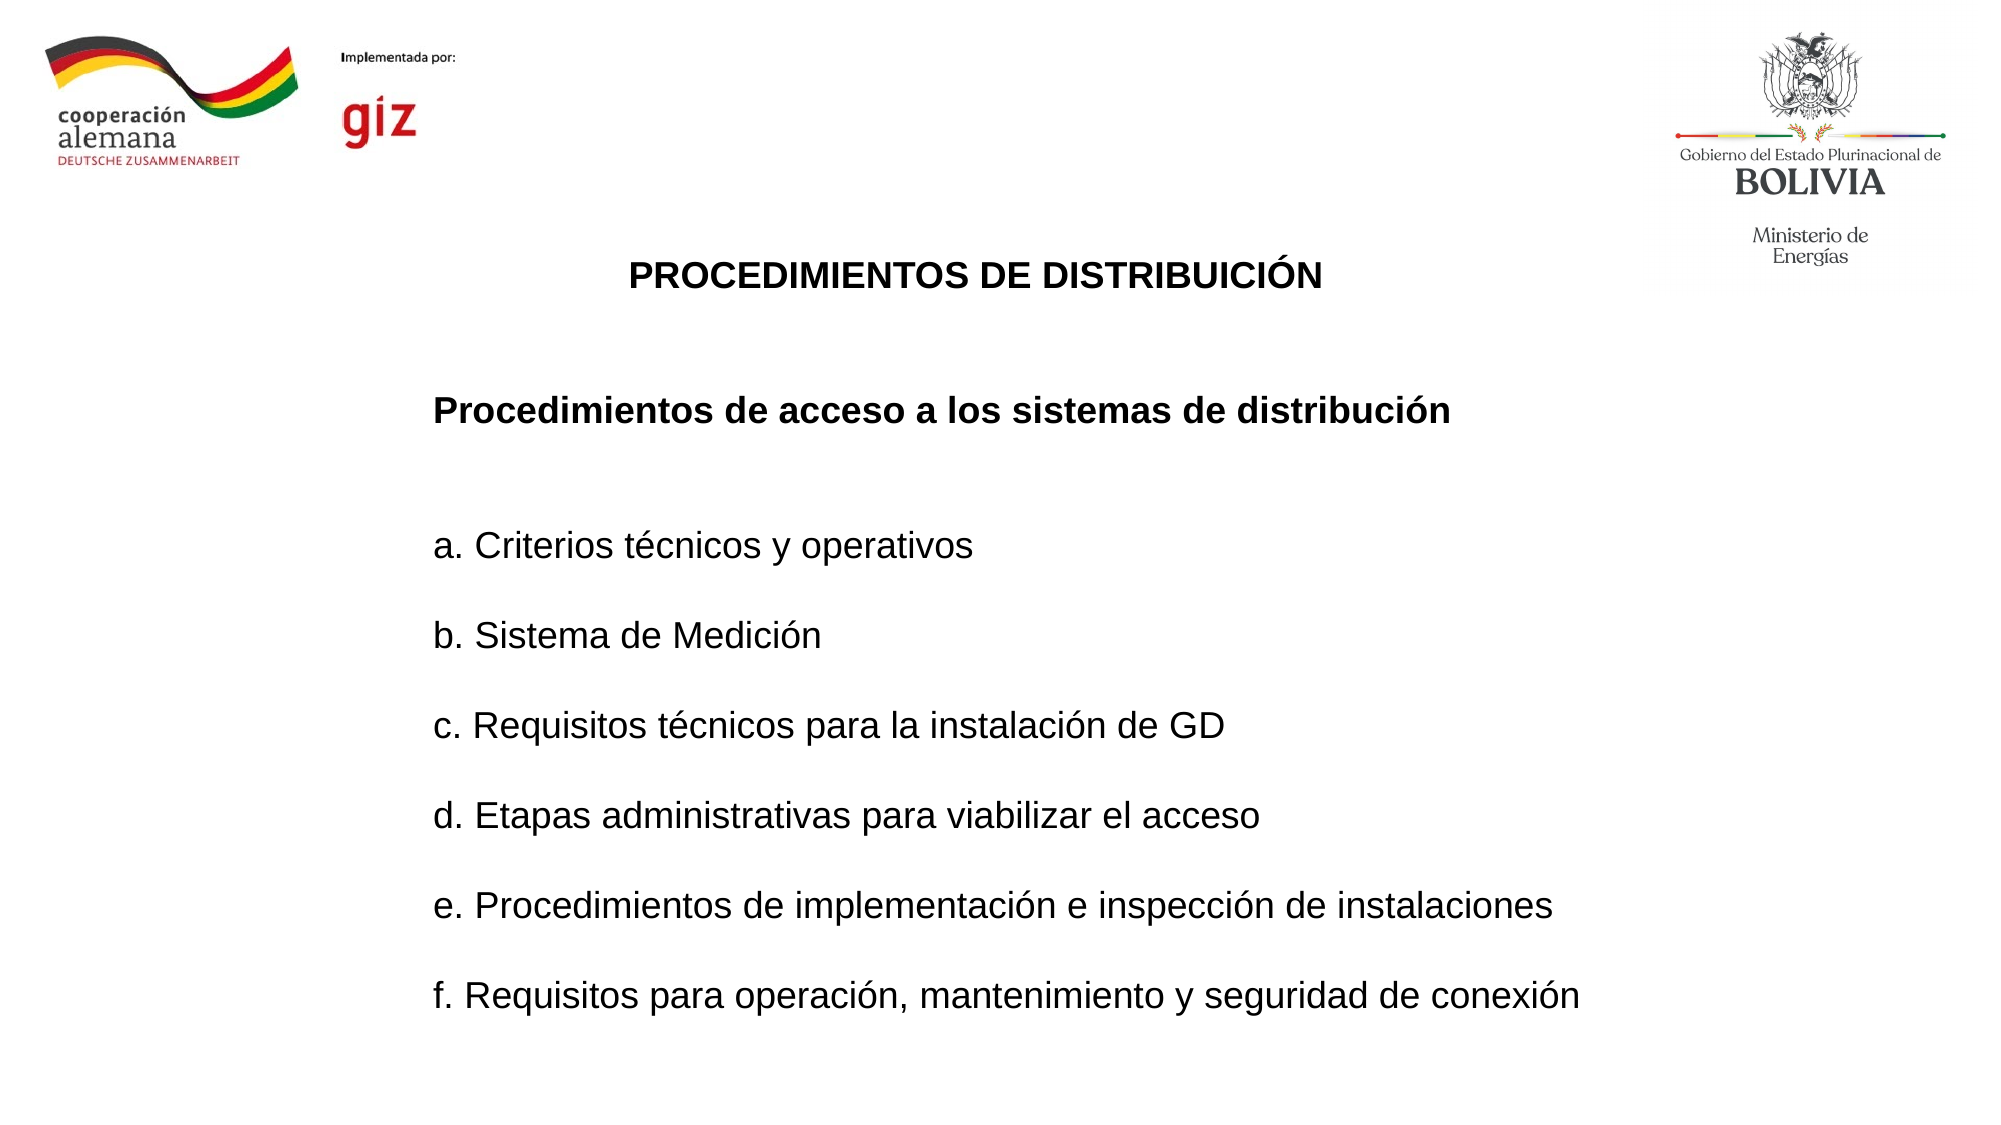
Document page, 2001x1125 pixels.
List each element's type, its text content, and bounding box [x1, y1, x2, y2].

picture [16, 0, 483, 199]
picture [1643, 0, 1978, 296]
text_box PROCEDIMIENTOS DE DISTRIBUICIÓN Procedimientos de acceso a los sistemas de distribución a. Criterios técnicos y operativos b. Sistema de Medición c. Requisitos técnicos para la instalación de GD d. Etapas administrativas para viabilizar el acceso e. Procedimientos de implementación e inspección de instalaciones f. Requisitos para operación, mantenimiento y seguridad de conexión [418, 244, 1704, 1088]
